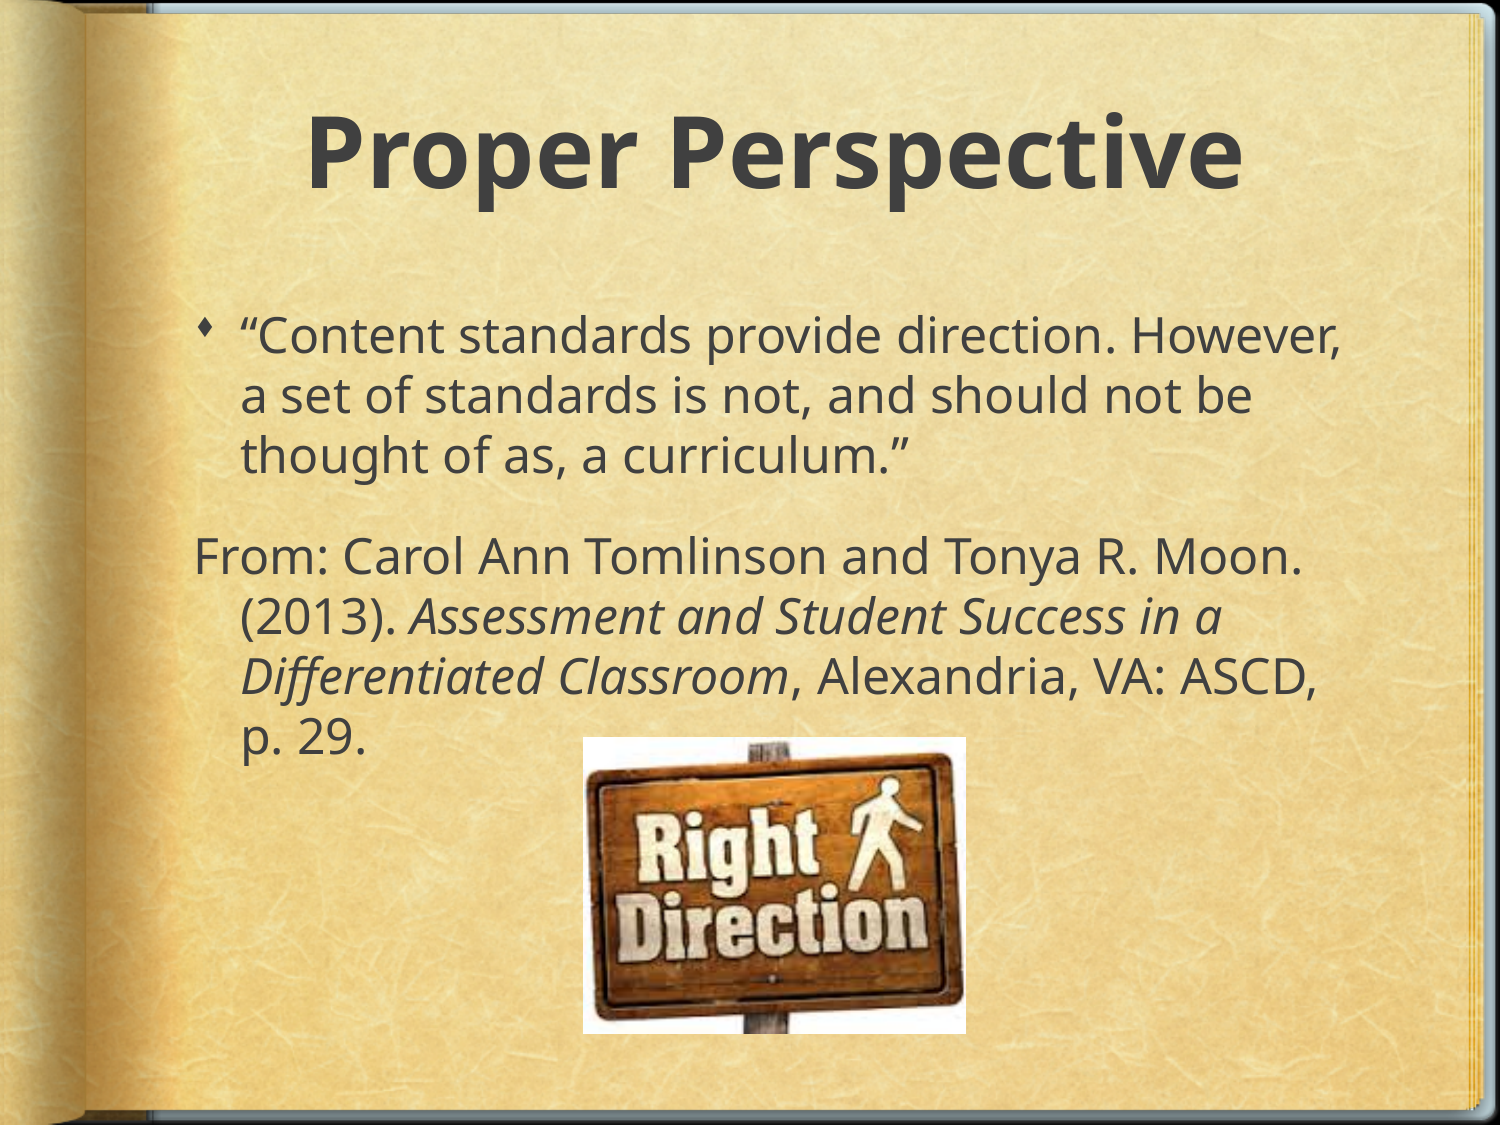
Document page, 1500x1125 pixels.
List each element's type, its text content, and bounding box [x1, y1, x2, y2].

picture [0, 0, 1500, 1125]
title Proper Perspective [178, 45, 1372, 265]
list “Content standards provide direction. However, a set of standards is not, and should not be thought of as, a curriculum.” From: Carol Ann Tomlinson and Tonya R. Moon.(2013). Assessment and Student Success in a Differentiated Classroom, Alexandria, VA: ASCD, p. 29. [178, 295, 1372, 1005]
